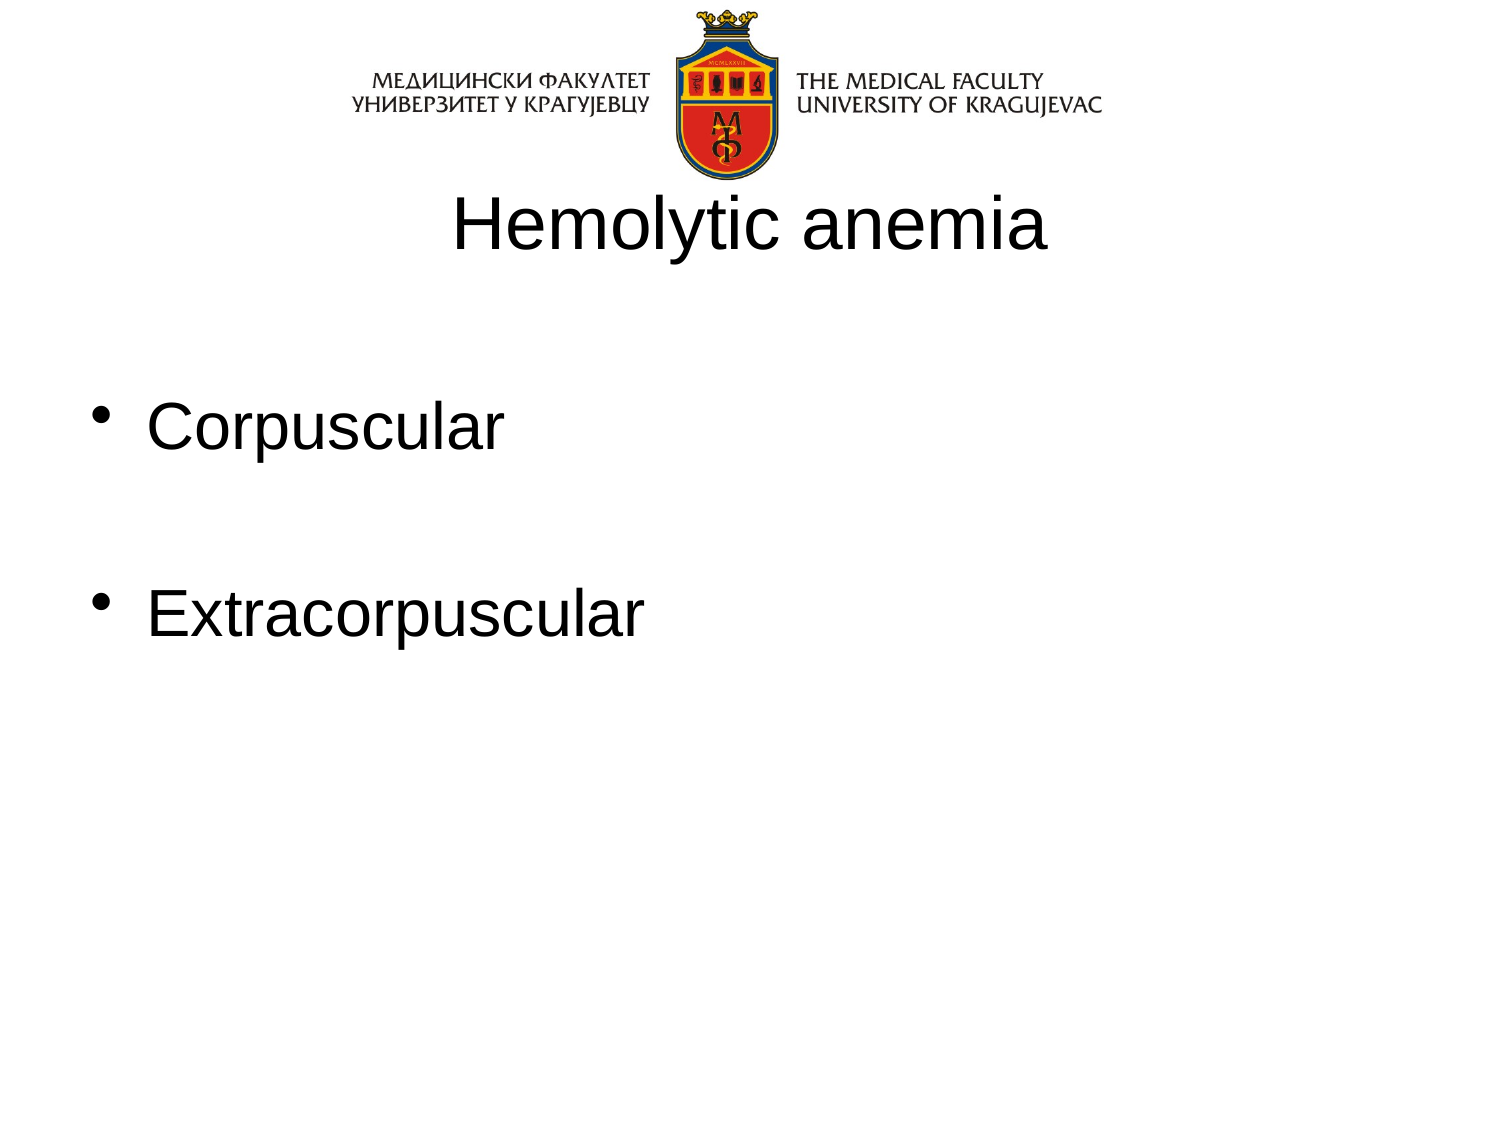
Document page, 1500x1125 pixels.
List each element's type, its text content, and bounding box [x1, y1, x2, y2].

list Corpuscular Extracorpuscular [75, 375, 1425, 1118]
title Hemolytic anemia [75, 172, 1425, 266]
picture [328, 0, 1125, 172]
